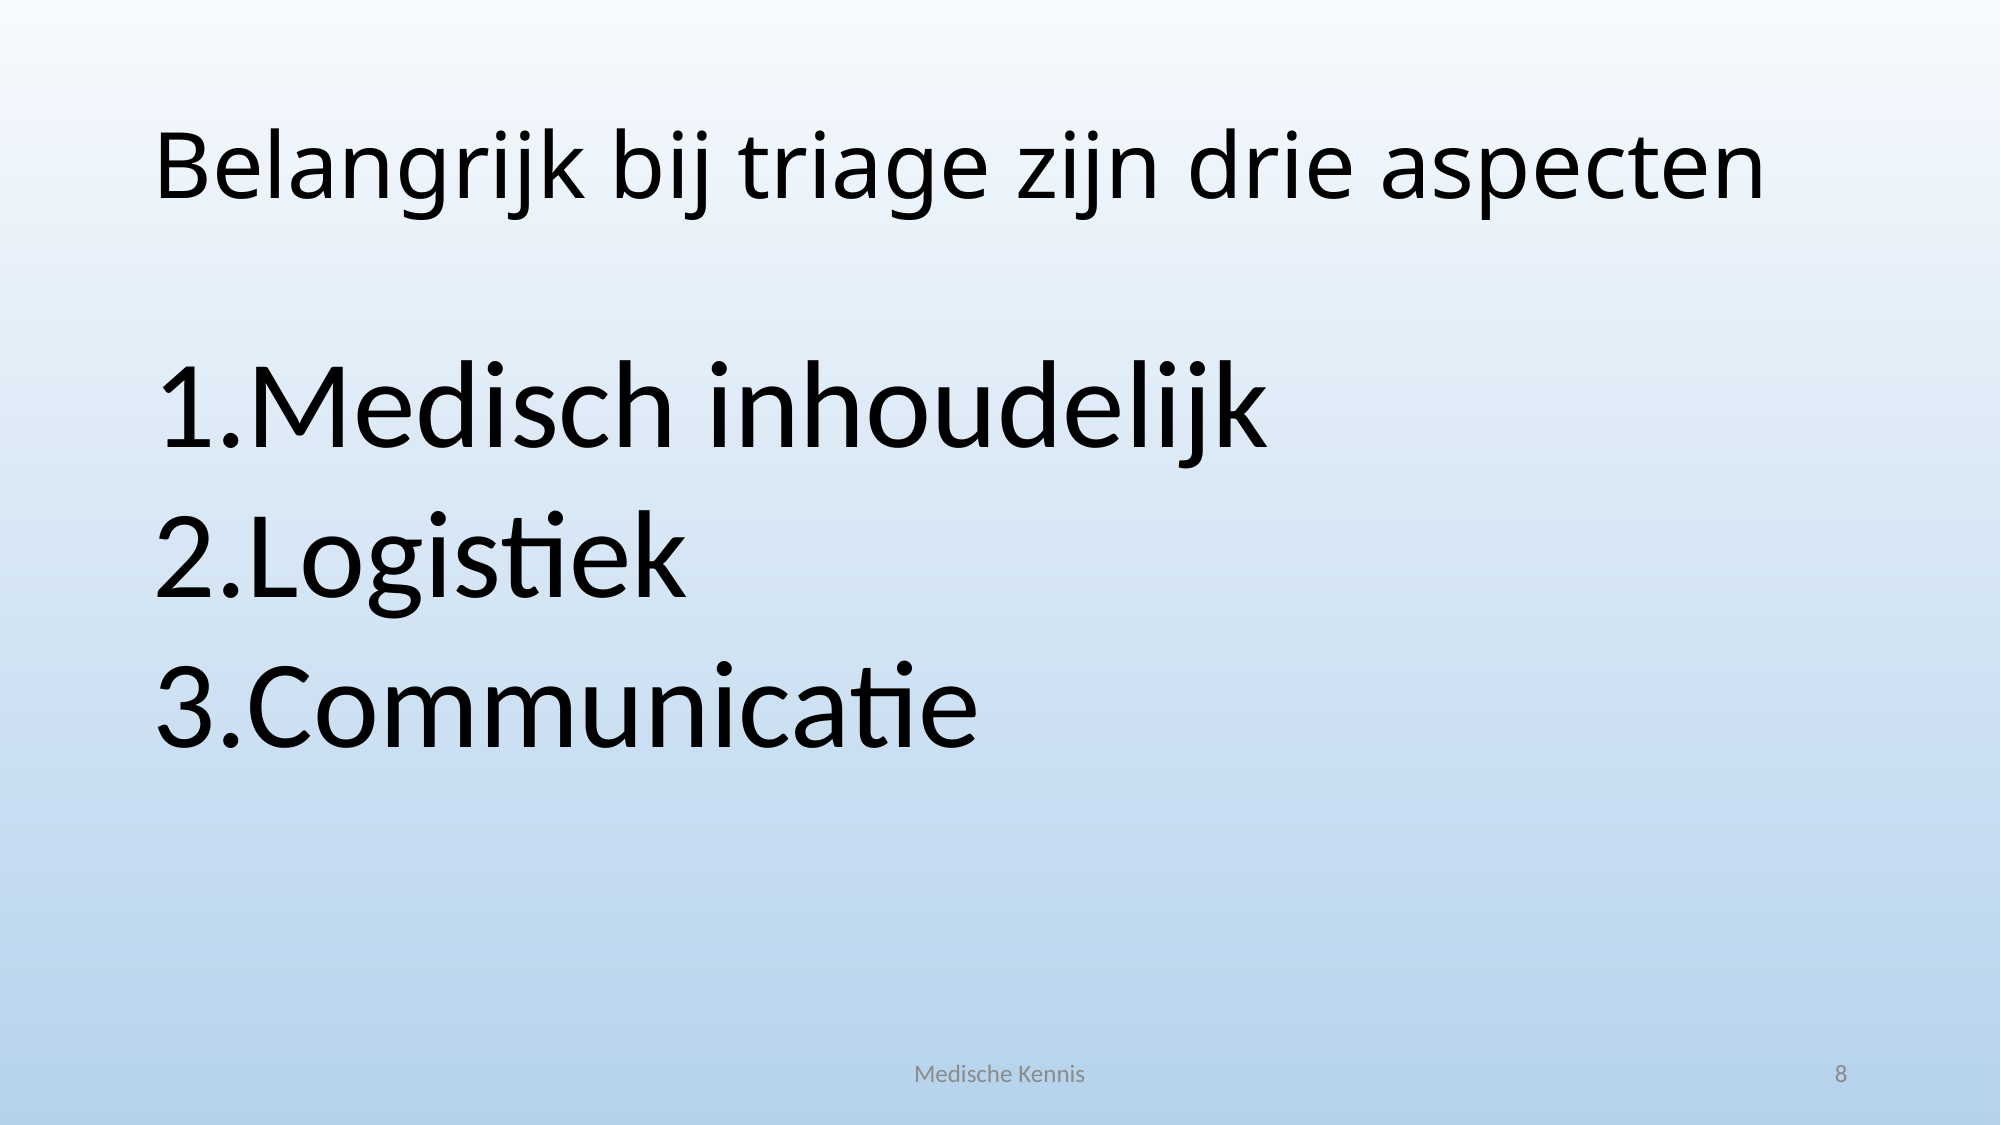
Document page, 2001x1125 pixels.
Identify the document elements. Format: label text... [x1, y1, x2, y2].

title Belangrijk bij triage zijn drie aspecten [137, 59, 1863, 278]
footer Medische Kennis [662, 1042, 1338, 1103]
slide_number 8 [1412, 1042, 1863, 1103]
text_box Medisch inhoudelijk Logistiek Communicatie [137, 314, 1608, 780]
